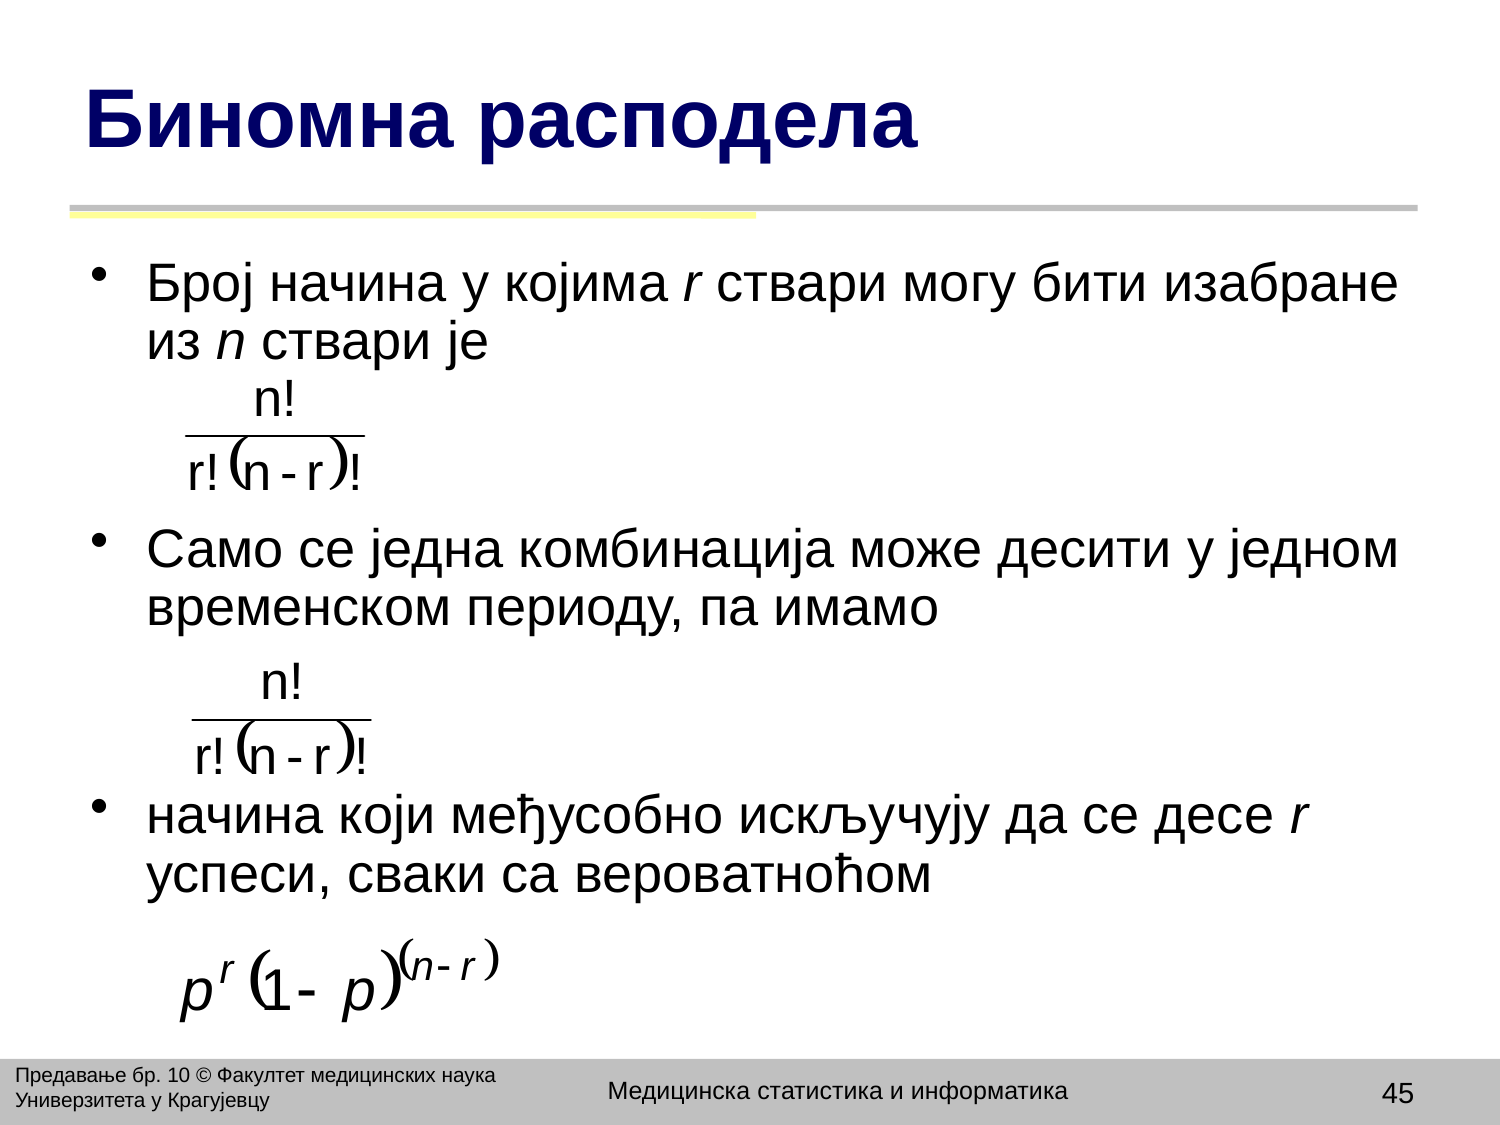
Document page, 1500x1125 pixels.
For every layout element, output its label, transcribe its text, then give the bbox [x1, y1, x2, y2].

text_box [168, 933, 506, 1041]
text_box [175, 359, 376, 513]
footer Медицинска статистика и информатика [512, 1066, 1165, 1125]
title Биномна расподела [69, 19, 1426, 208]
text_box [181, 643, 382, 797]
list Број начина у којима r ствари могу бити изабране из n ствари је Само се једна комбинација може десити у једном временском периоду, па имамо начина који међусобно искључују да се десе r успеси, сваки са вероватноћом [74, 544, 1426, 1023]
slide_number Предавање бр. 10 © Факултет медицинских наука Универзитета у Крагујевцу [0, 1053, 626, 1108]
list Број начина у којима r ствари могу бити изабране из n ствари је Само се једна комбинација може десити у једном временском периоду, па имамо начина који међусобно искључују да се десе r успеси, сваки са вероватноћом [74, 246, 1426, 543]
slide_number 45 [1175, 1066, 1430, 1125]
